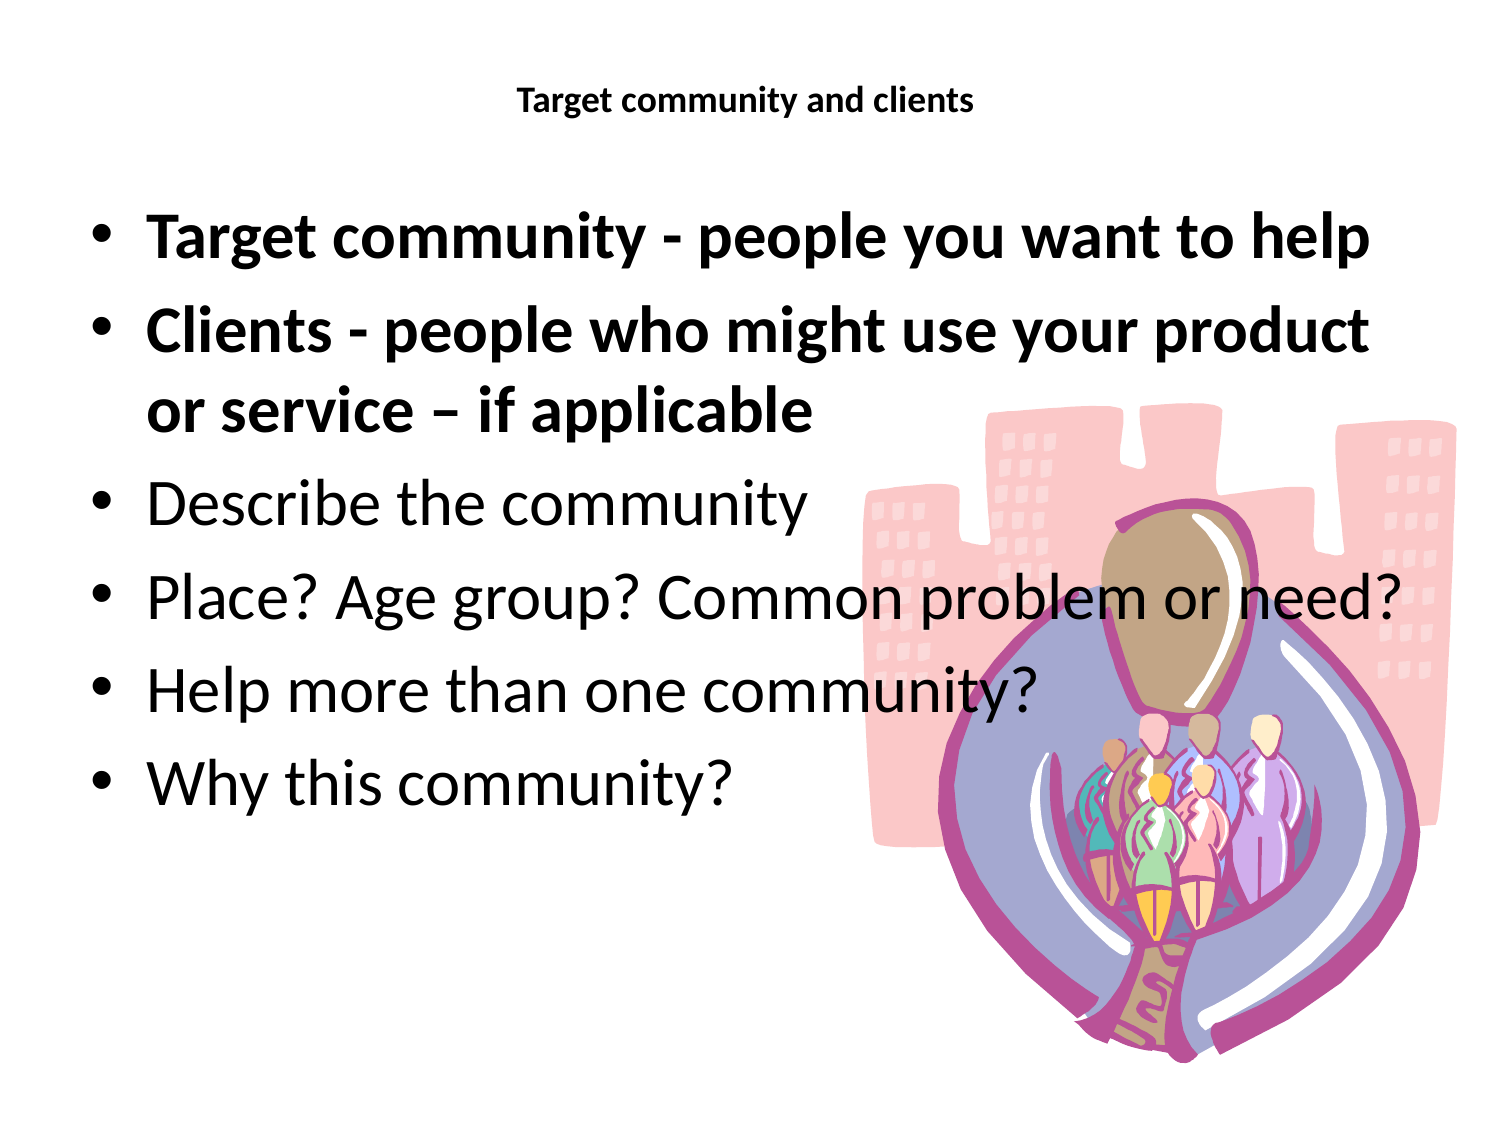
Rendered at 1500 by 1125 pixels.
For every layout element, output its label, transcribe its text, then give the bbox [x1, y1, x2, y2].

list Target community - people you want to help Clients - people who might use your product or service – if applicable Describe the community Place? Age group? Common problem or need? Help more than one community? Why this community? [75, 184, 1425, 1005]
picture [856, 396, 1463, 1070]
title Target community and clients [75, 66, 1425, 173]
